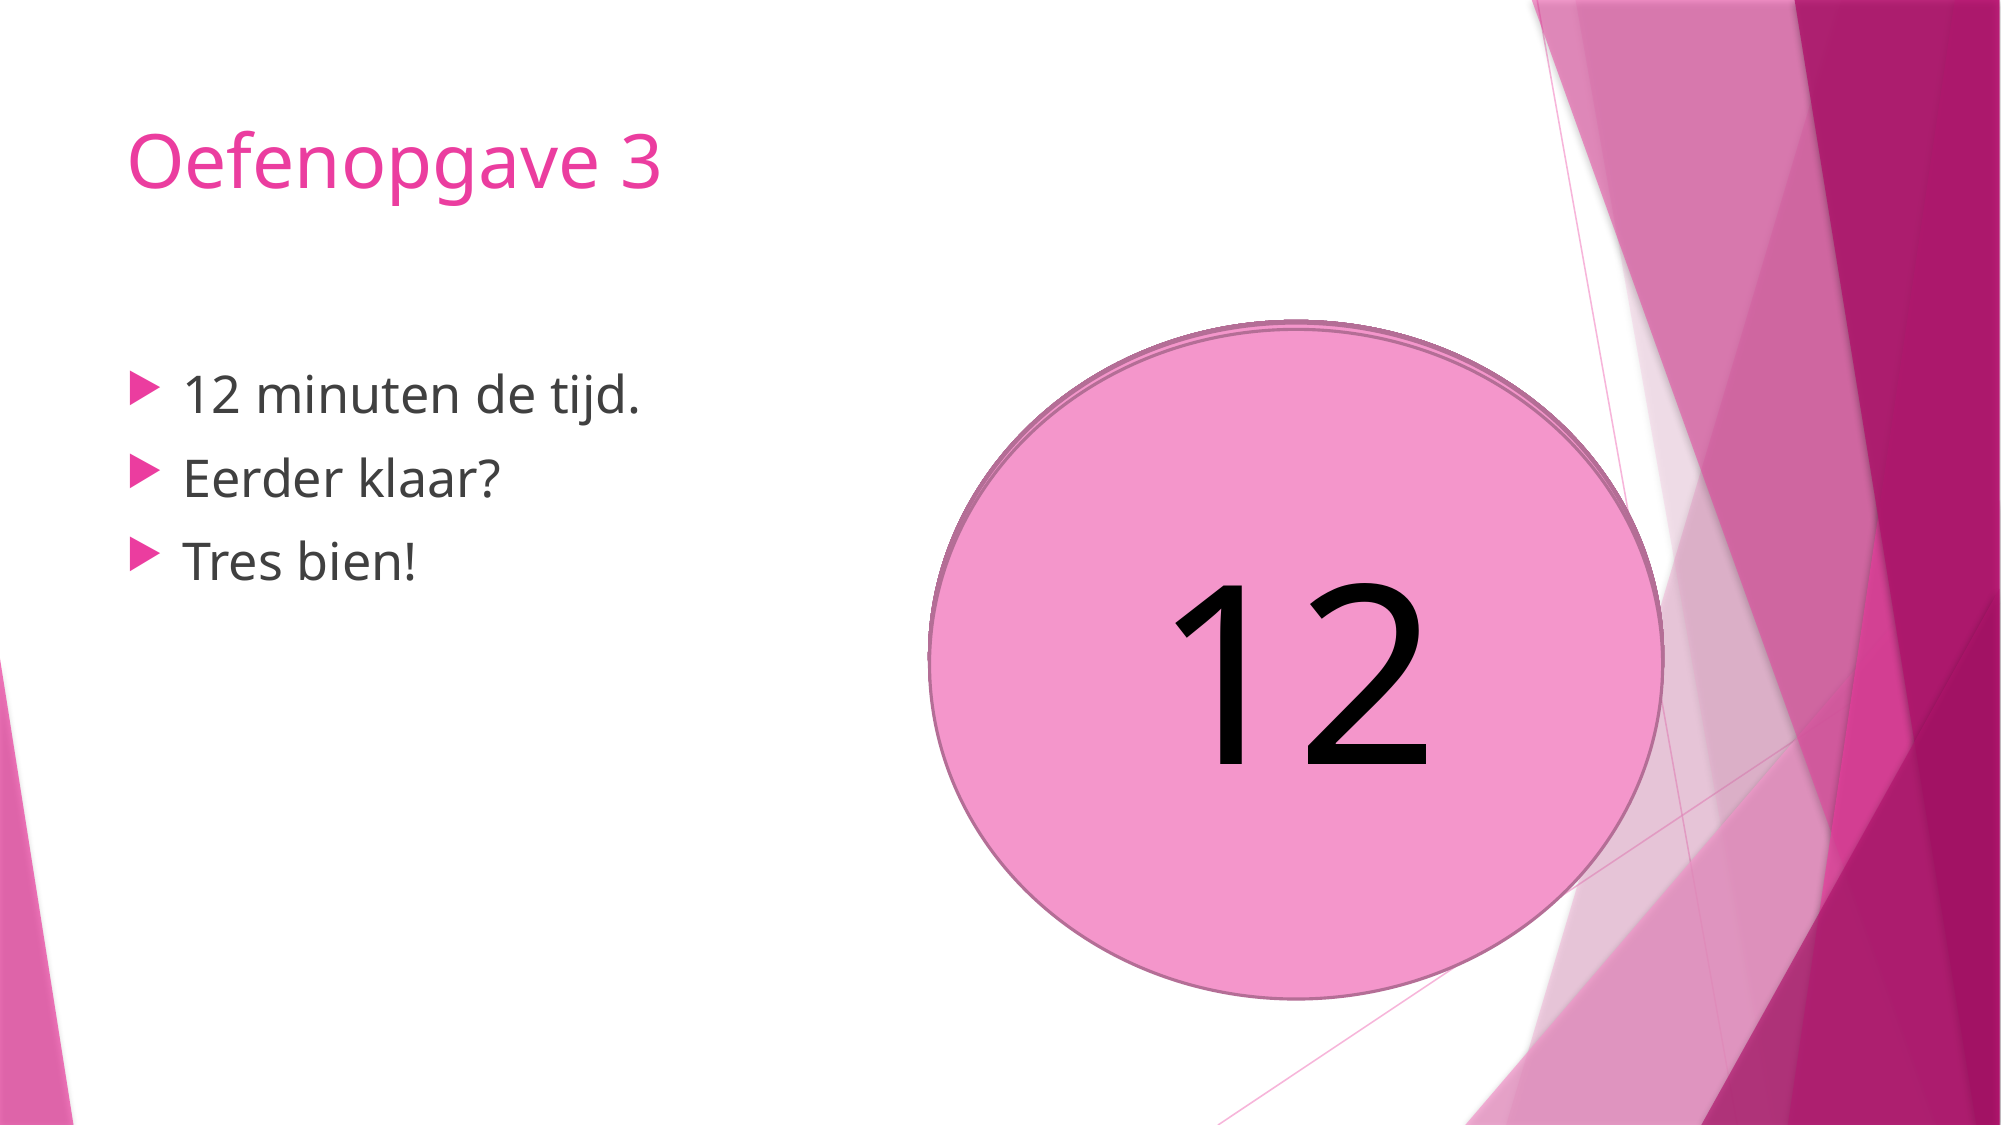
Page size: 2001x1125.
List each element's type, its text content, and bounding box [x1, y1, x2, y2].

text_box 12 [927, 327, 1665, 1001]
text_box 11 [930, 321, 1662, 621]
list 12 minuten de tijd. Eerder klaar? Tres bien! [111, 354, 831, 962]
title Oefenopgave 3 [111, 106, 1522, 323]
